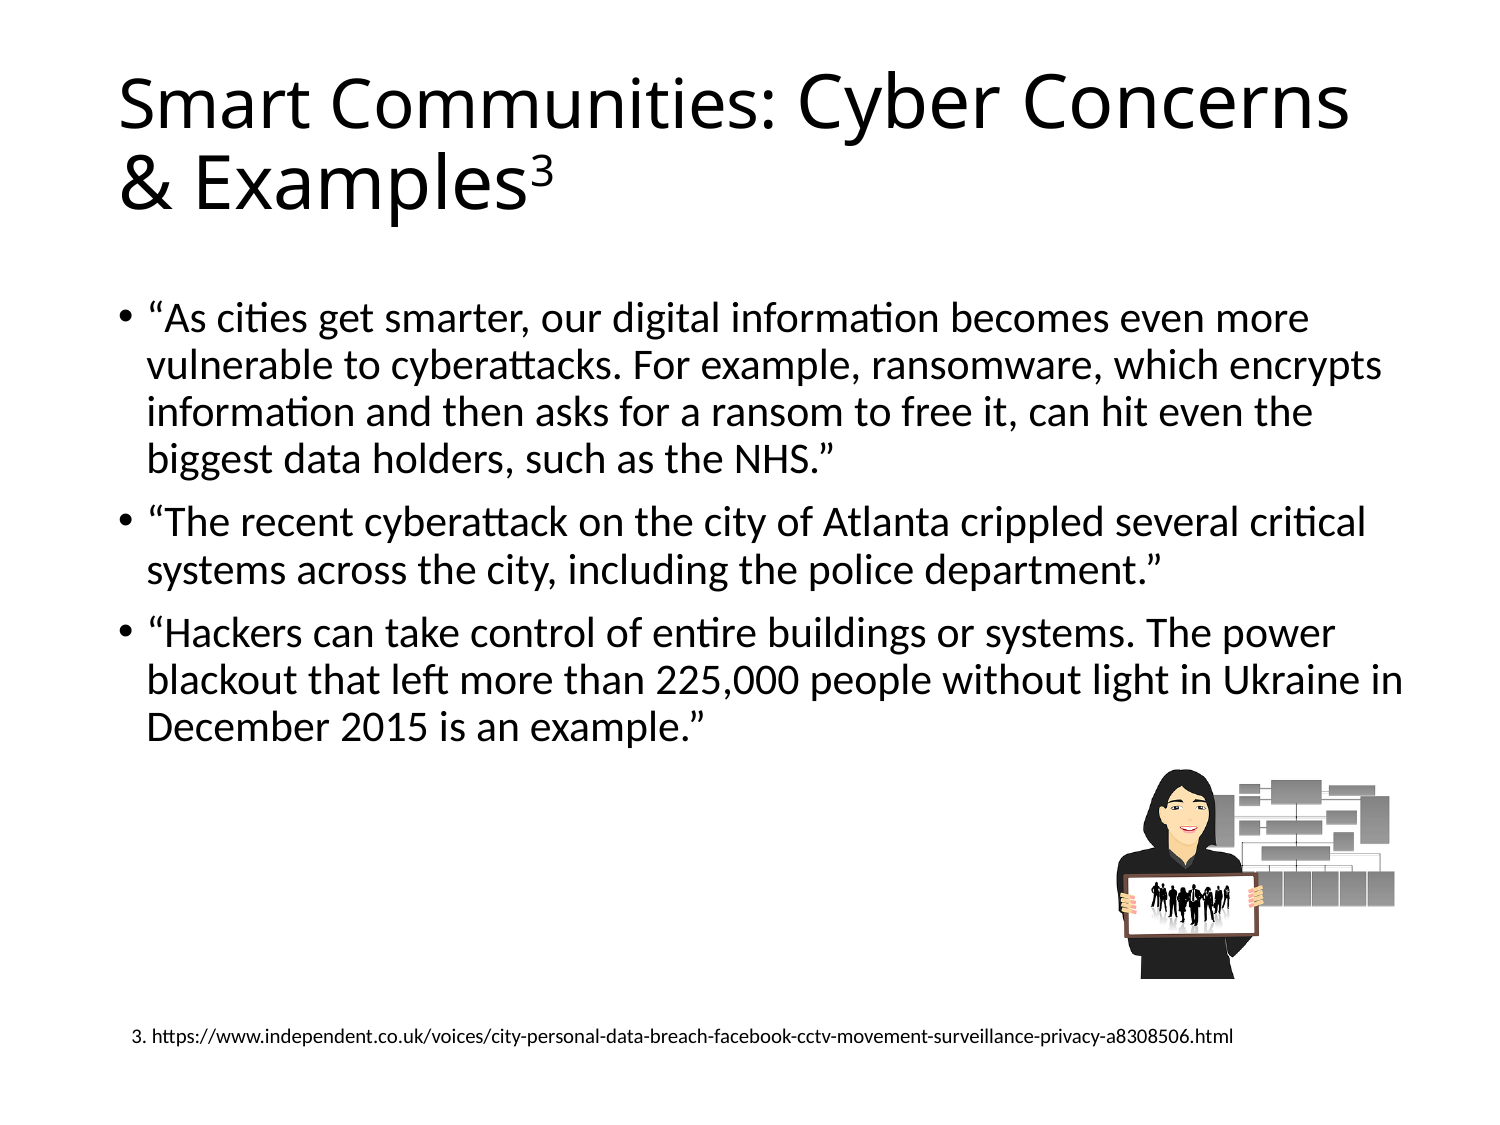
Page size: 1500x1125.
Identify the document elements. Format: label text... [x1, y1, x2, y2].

title Smart Communities: Cyber Concerns & Examples3 [102, 114, 1398, 286]
list “As cities get smarter, our digital information becomes even more vulnerable to cyberattacks. For example, ransomware, which encrypts information and then asks for a ransom to free it, can hit even the biggest data holders, such as the NHS.” “The recent cyberattack on the city of Atlanta crippled several critical systems across the city, including the police department.” “Hackers can take control of entire buildings or systems. The power blackout that left more than 225,000 people without light in Ukraine in December 2015 is an example.” [102, 286, 1422, 942]
text_box 3. https://www.independent.co.uk/voices/city-personal-data-breach-facebook-cctv-movement-surveillance-privacy-a8308506.html [116, 1015, 1384, 1081]
picture [1105, 754, 1422, 979]
